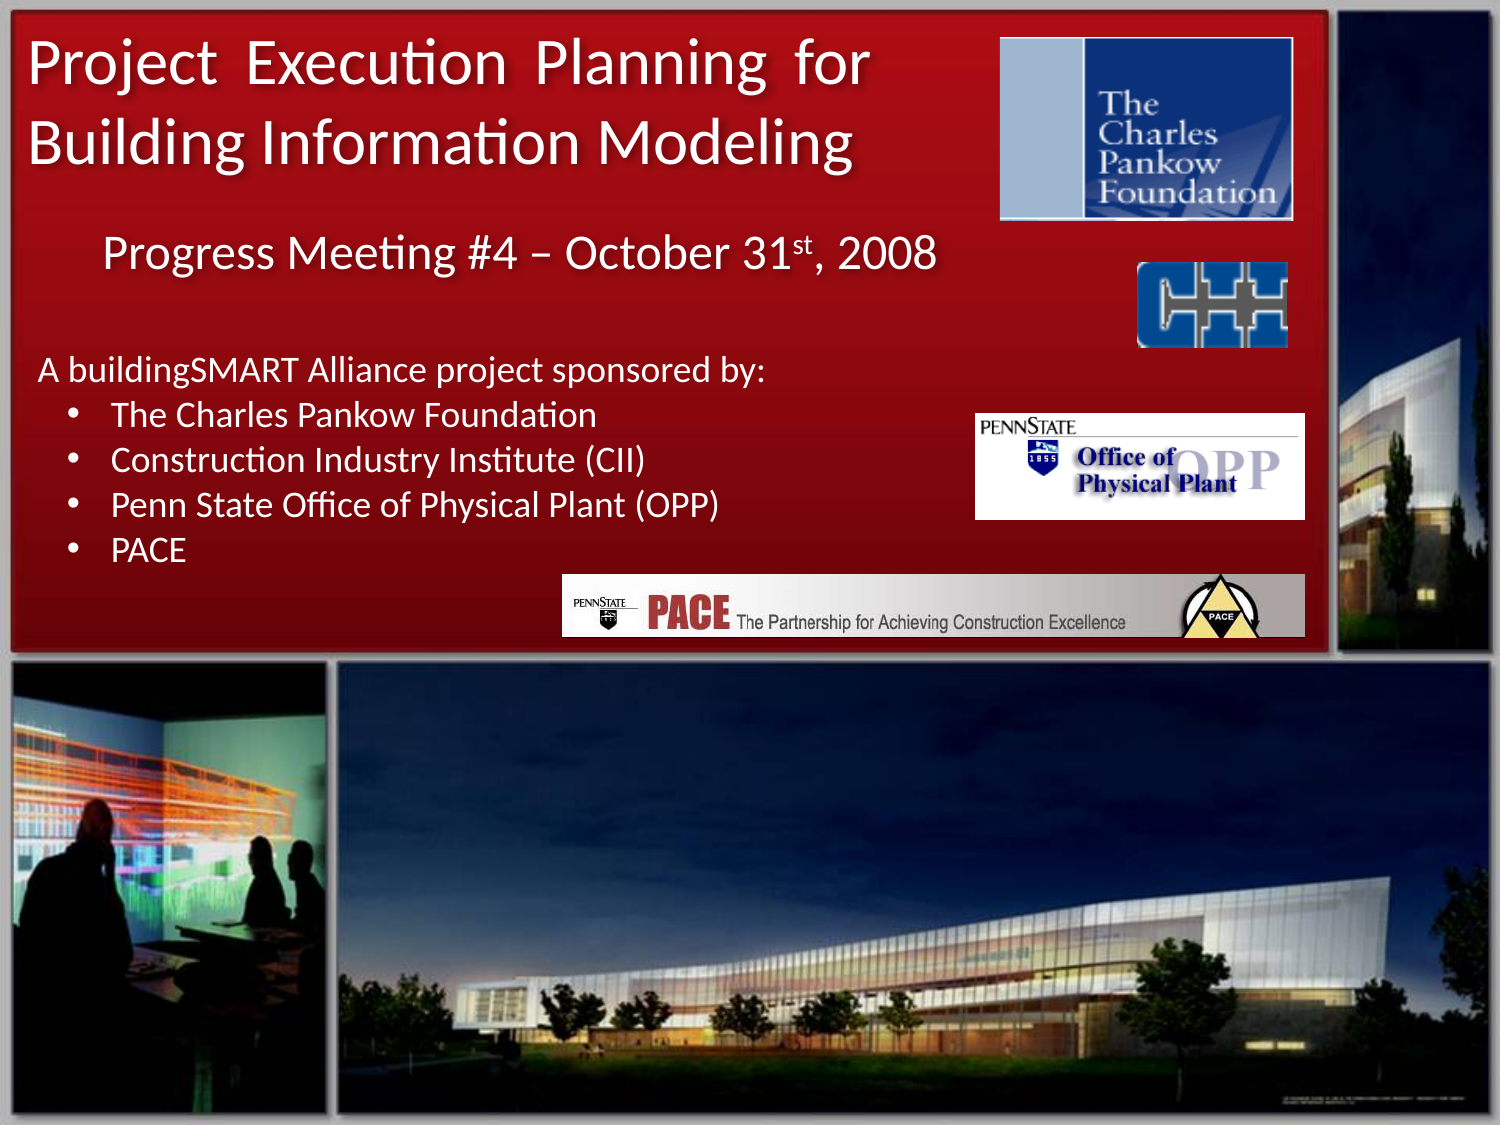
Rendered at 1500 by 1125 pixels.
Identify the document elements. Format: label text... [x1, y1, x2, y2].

text_box A buildingSMART Alliance project sponsored by: The Charles Pankow Foundation Construction Industry Institute (CII) Penn State Office of Physical Plant (OPP) PACE [12, 337, 813, 578]
picture [0, 0, 1500, 1125]
text_box Project Execution Planning for Building Information Modeling [12, 10, 888, 186]
text_box Progress Meeting #4 – October 31st, 2008 [87, 212, 975, 288]
